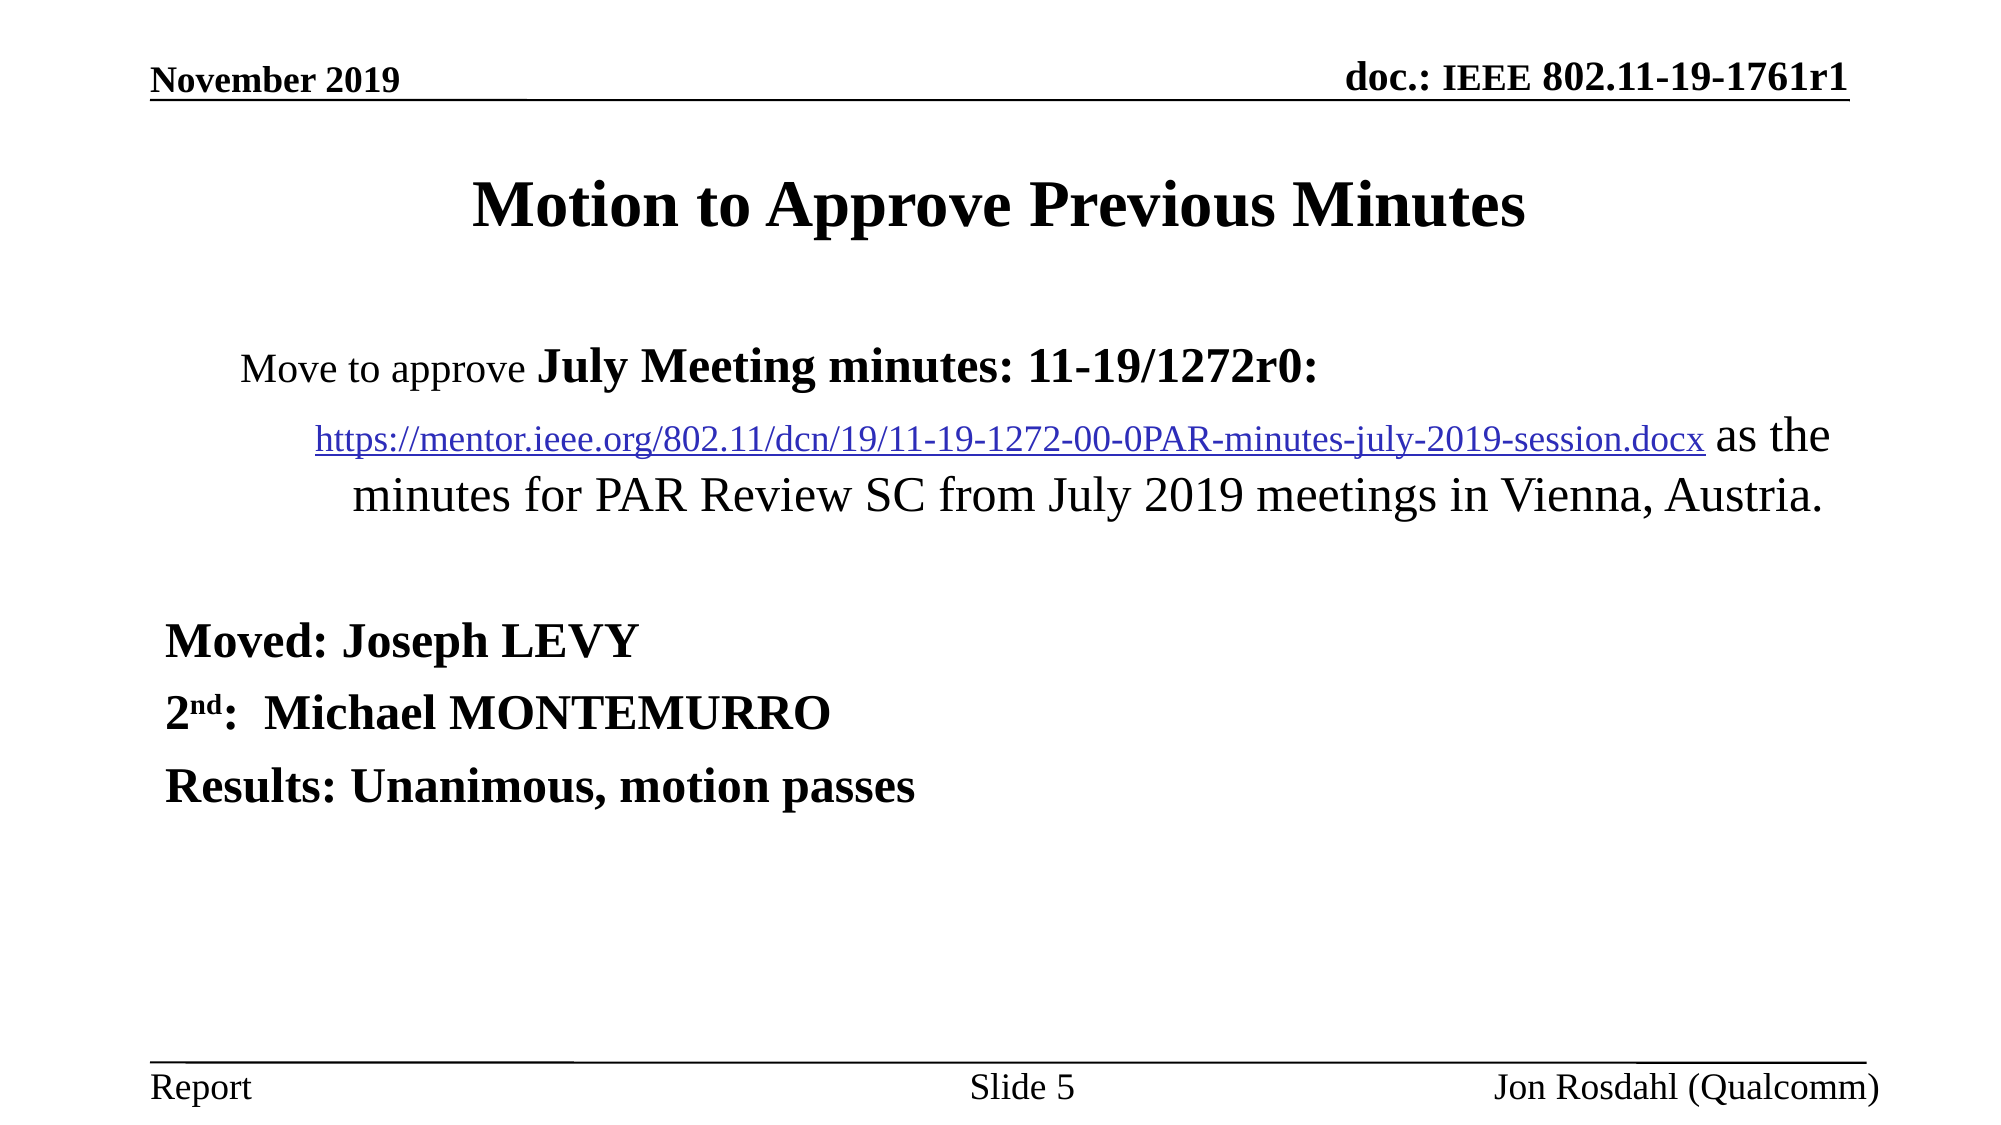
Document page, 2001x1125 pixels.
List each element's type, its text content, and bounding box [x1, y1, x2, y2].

list Move to approve July Meeting minutes: 11-19/1272r0: https://mentor.ieee.org/802.11/dcn/19/11-19-1272-00-0PAR-minutes-july-2019-session.docx as the minutes for PAR Review SC from July 2019 meetings in Vienna, Austria. Moved: Joseph LEVY 2nd: Michael MONTEMURRO Results: Unanimous, motion passes [149, 324, 1850, 1000]
slide_number Slide 5 [950, 1061, 1095, 1125]
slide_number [149, 49, 431, 100]
title Motion to Approve Previous Minutes [149, 112, 1850, 288]
footer Jon Rosdahl (Qualcomm) [1436, 1061, 1881, 1108]
